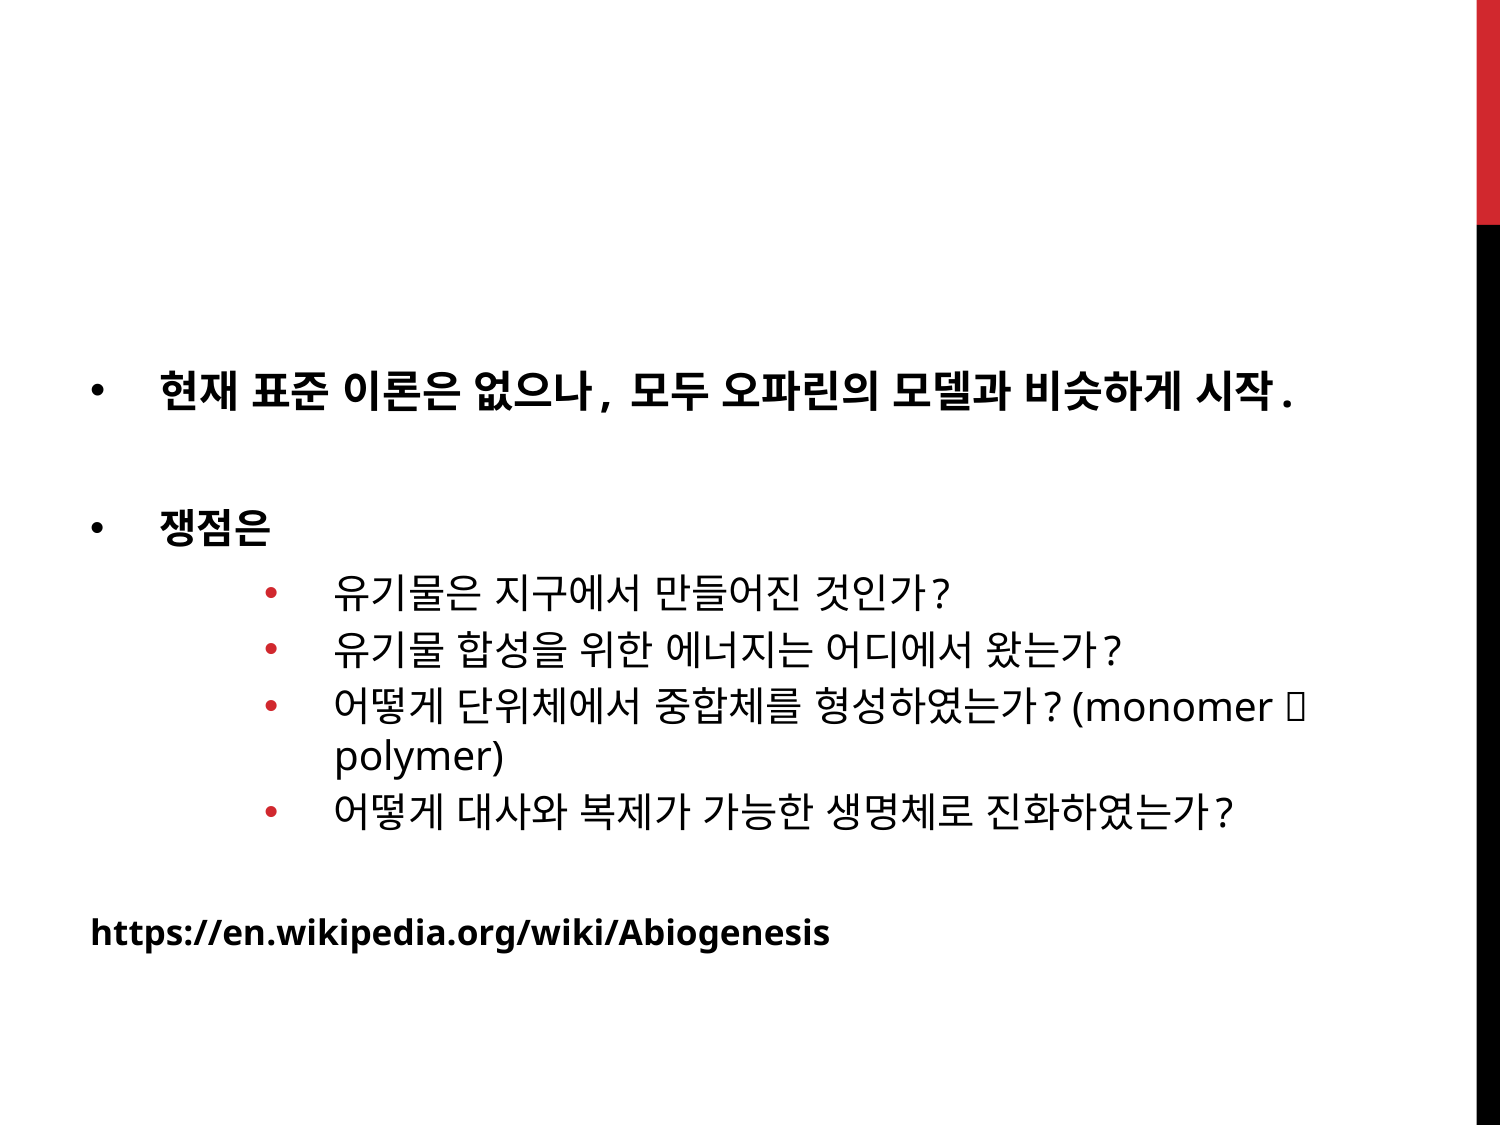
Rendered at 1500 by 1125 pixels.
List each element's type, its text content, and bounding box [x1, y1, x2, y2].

list 현재 표준 이론은 없으나, 모두 오파린의 모델과 비슷하게 시작. 쟁점은 유기물은 지구에서 만들어진 것인가? 유기물 합성을 위한 에너지는 어디에서 왔는가? 어떻게 단위체에서 중합체를 형성하였는가? (monomer  polymer) 어떻게 대사와 복제가 가능한 생명체로 진화하였는가? https://en.wikipedia.org/wiki/Abiogenesis [75, 287, 1325, 1005]
